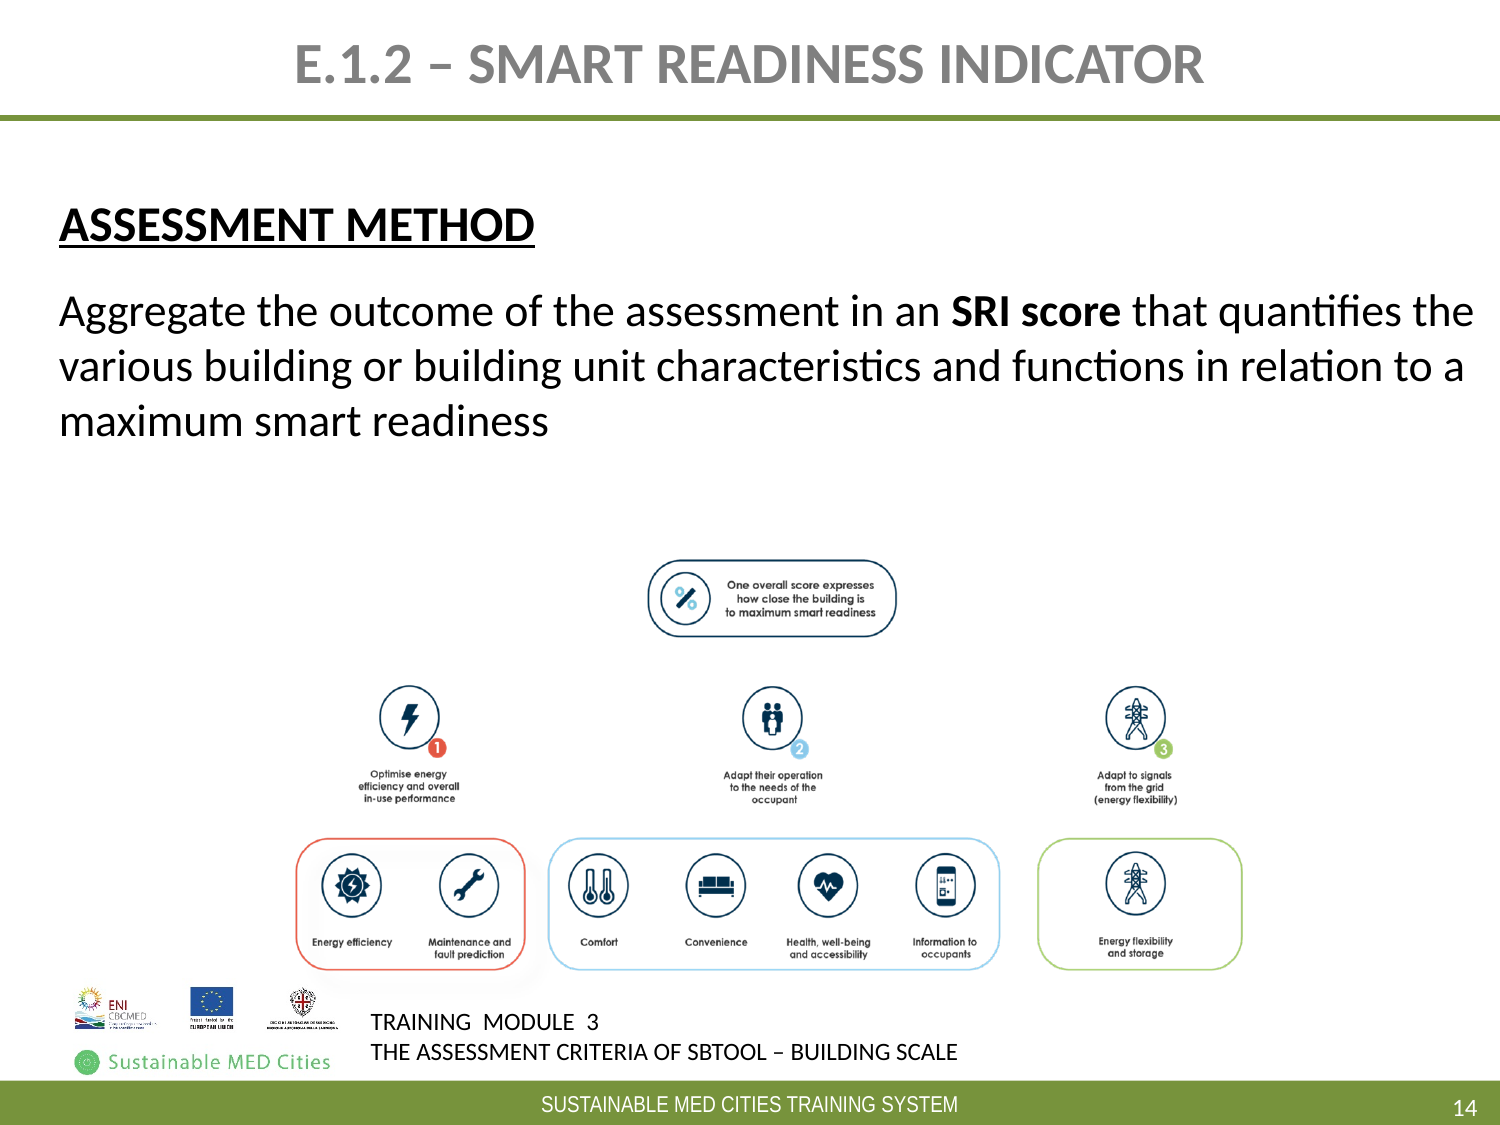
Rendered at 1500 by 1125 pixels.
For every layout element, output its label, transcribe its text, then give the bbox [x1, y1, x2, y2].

title E.1.2 – SMART READINESS INDICATOR [0, 0, 1500, 121]
text_box Aggregate the outcome of the assessment in an SRI score that quantifies the various building or building unit characteristics and functions in relation to a maximum smart readiness [43, 272, 1493, 453]
slide_number 14 [1142, 1076, 1493, 1125]
picture [62, 559, 1243, 1080]
list ASSESSMENT METHOD [43, 184, 1116, 272]
